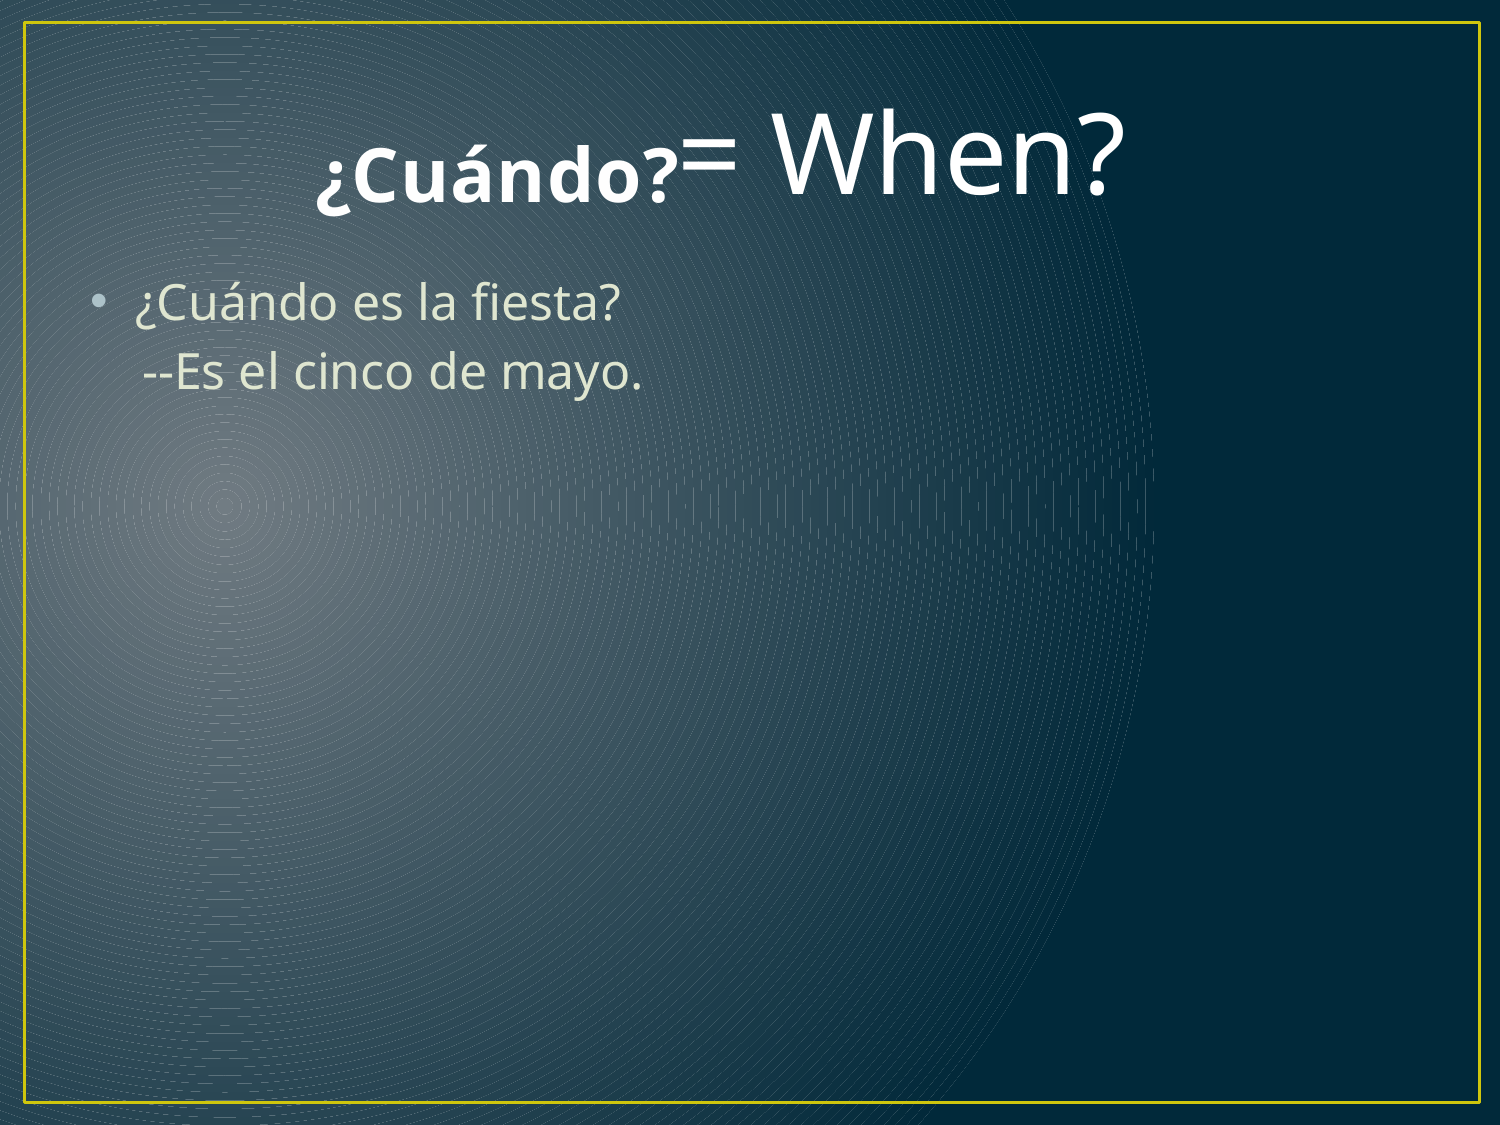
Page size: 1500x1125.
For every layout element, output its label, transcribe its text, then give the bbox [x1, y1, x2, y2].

text_box = When? [662, 74, 1350, 225]
title ¿Cuándo? [300, 37, 1500, 225]
list ¿Cuándo es la fiesta? --Es el cinco de mayo. [75, 262, 1425, 1005]
